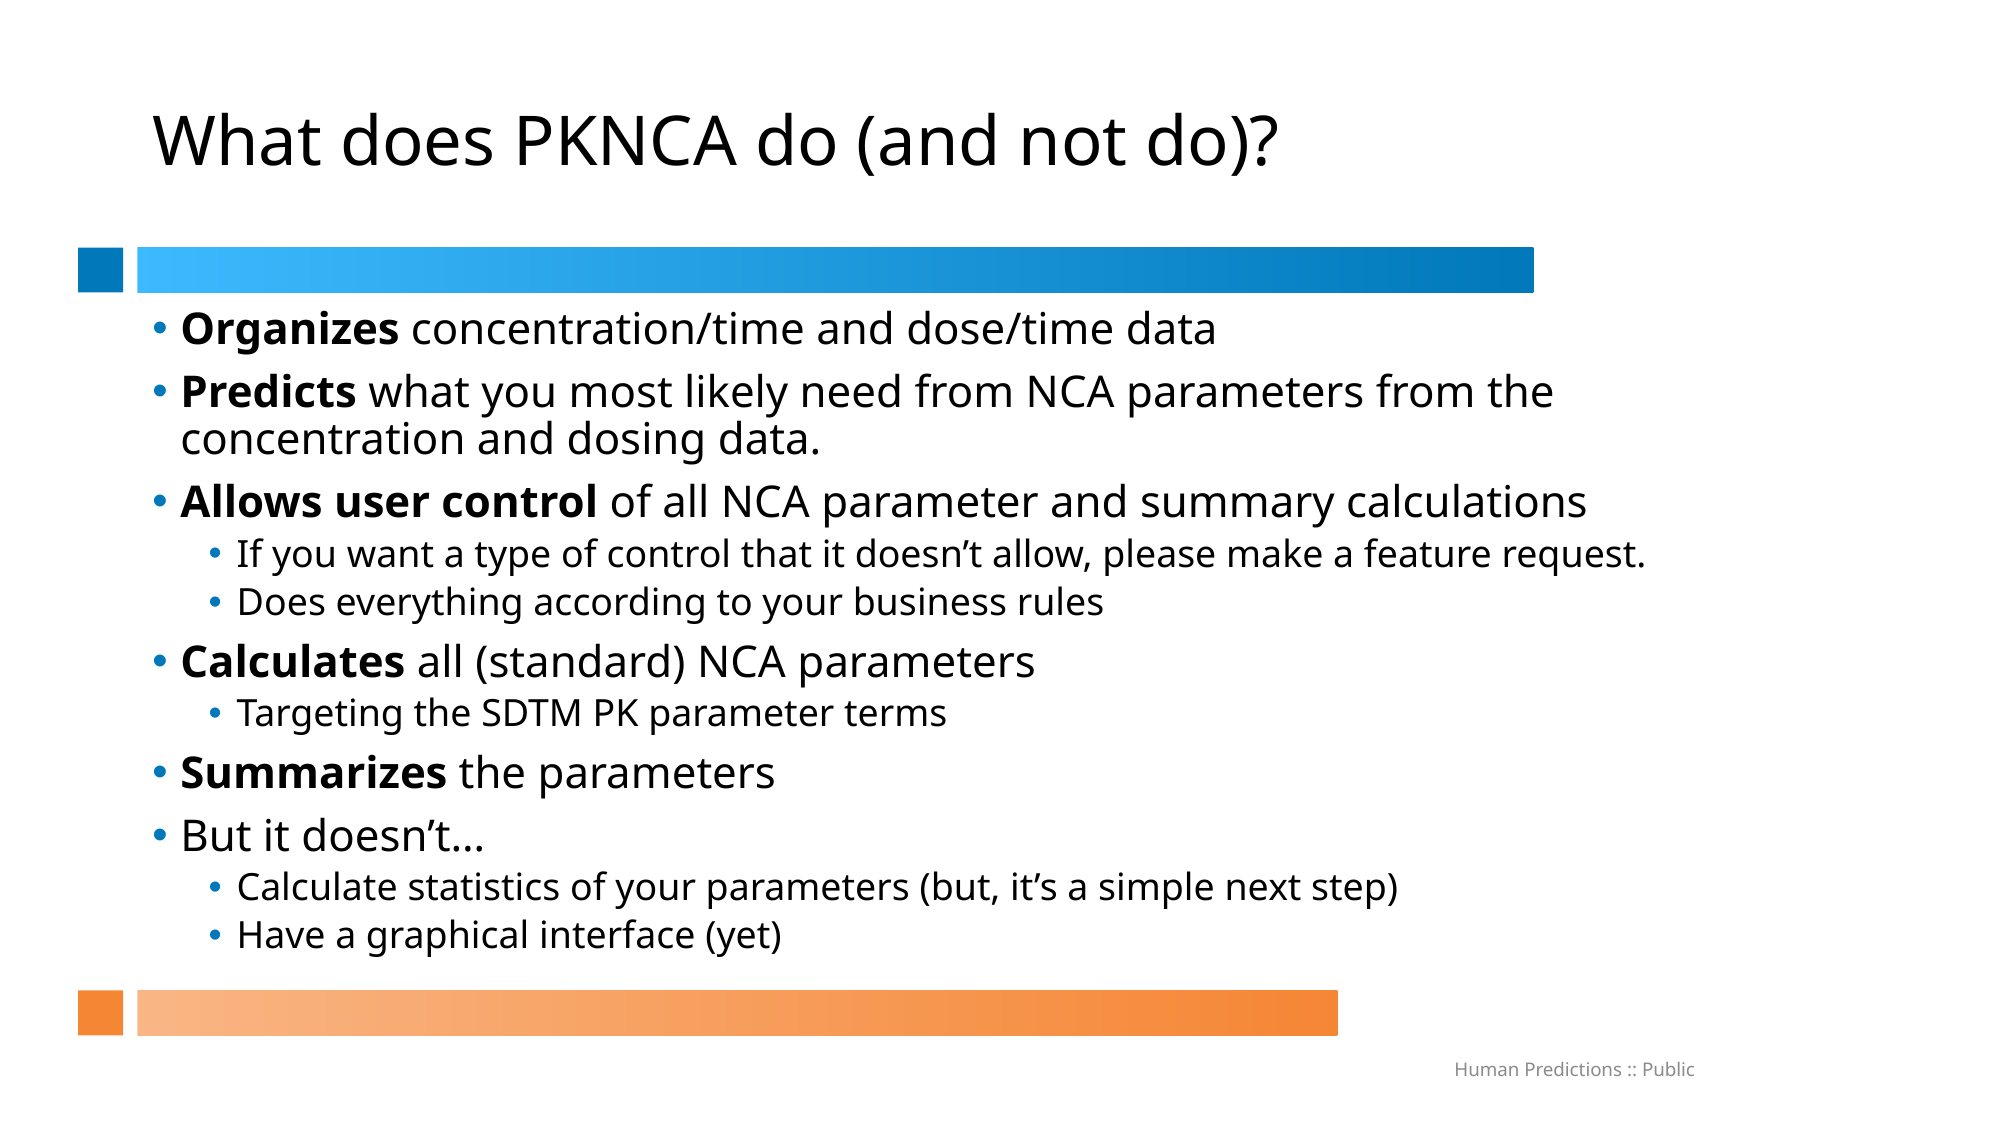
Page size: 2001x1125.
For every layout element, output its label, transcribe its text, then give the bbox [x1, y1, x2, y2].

title What does PKNCA do (and not do)? [137, 49, 1863, 238]
list Organizes concentration/time and dose/time data Predicts what you most likely need from NCA parameters from the concentration and dosing data. Allows user control of all NCA parameter and summary calculations If you want a type of control that it doesn’t allow, please make a feature request. Does everything according to your business rules Calculates all (standard) NCA parameters Targeting the SDTM PK parameter terms Summarizes the parameters But it doesn’t… Calculate statistics of your parameters (but, it’s a simple next step) Have a graphical interface (yet) [137, 299, 1863, 983]
